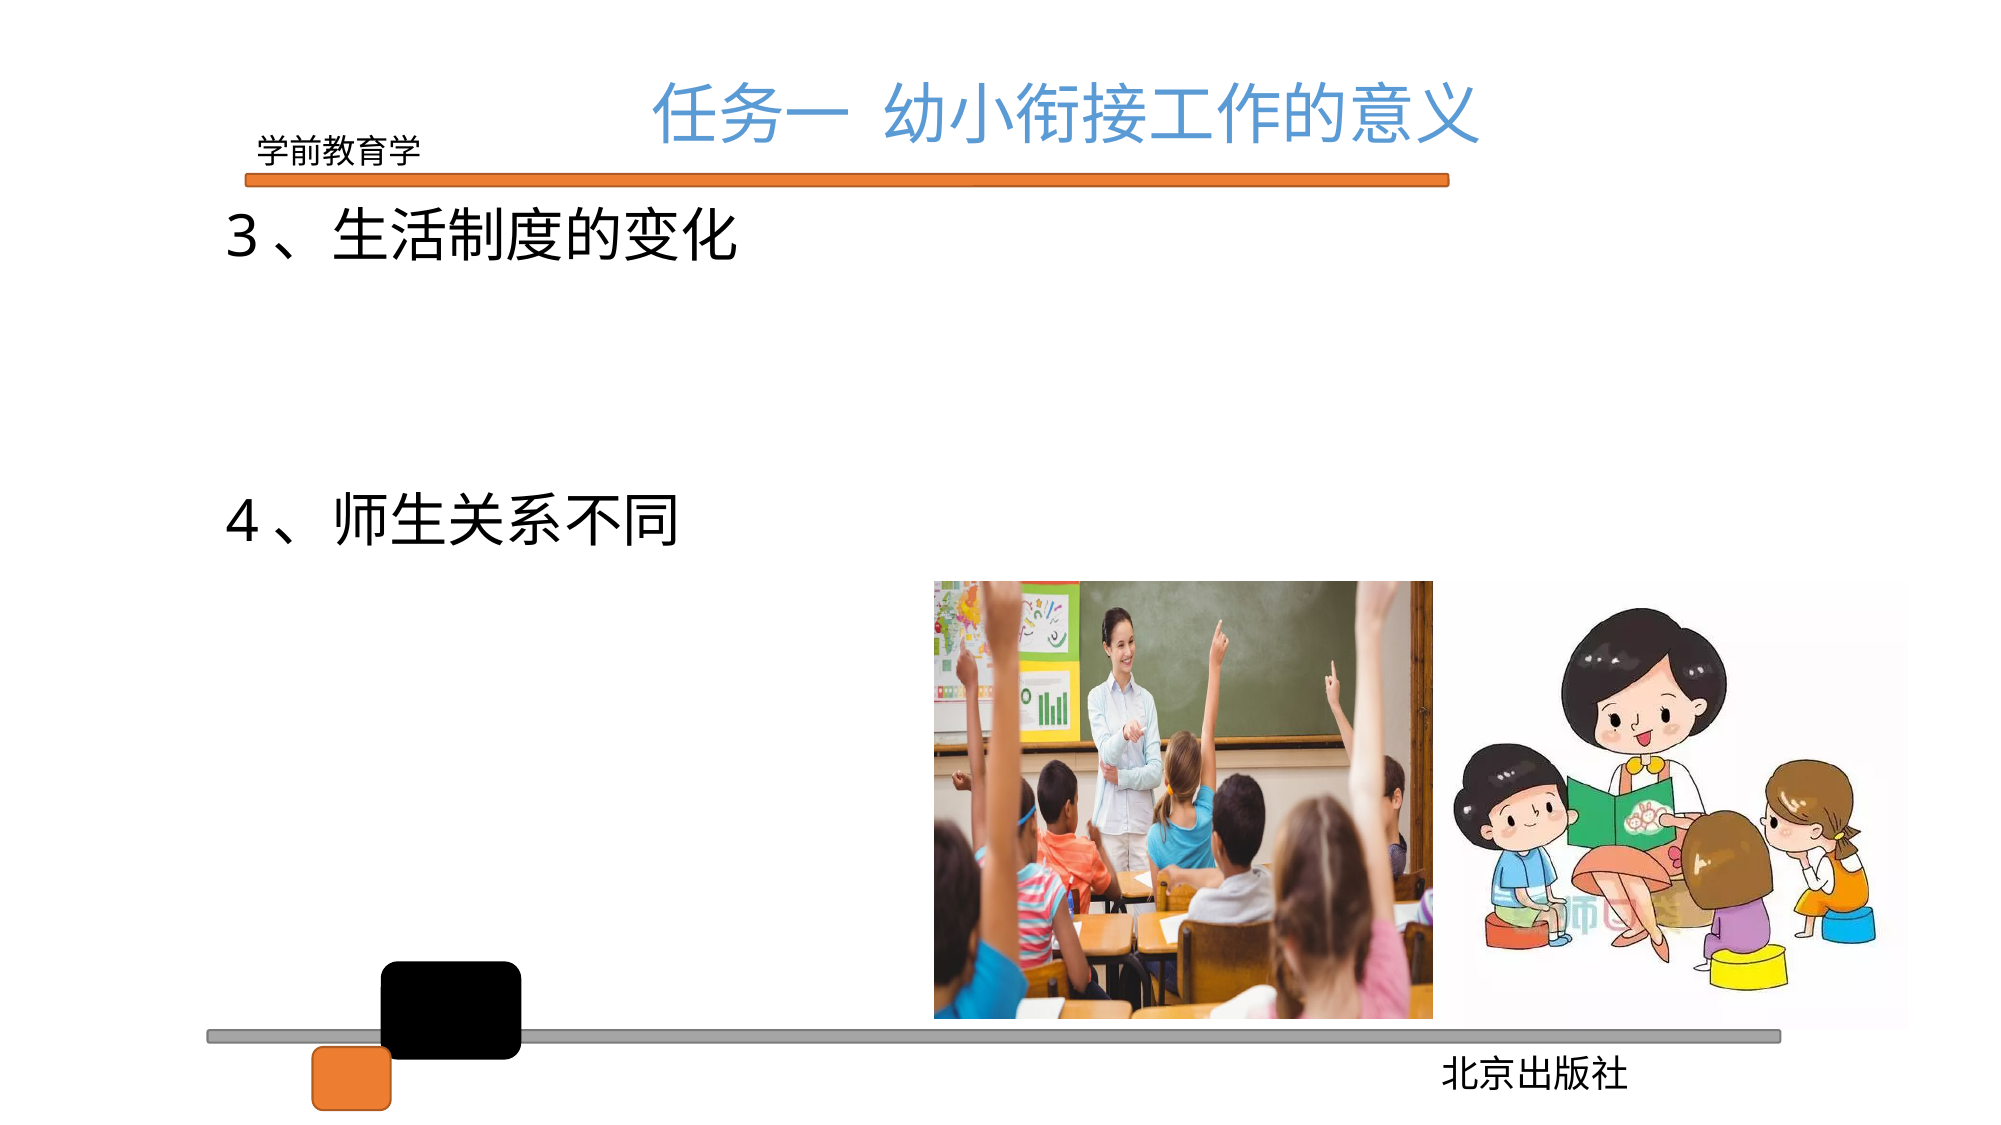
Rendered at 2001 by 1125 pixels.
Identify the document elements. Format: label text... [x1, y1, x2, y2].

text_box 3、生活制度的变化 4、师生关系不同 [210, 190, 1867, 560]
text_box 任务一 幼小衔接工作的意义 [636, 64, 1498, 160]
picture [934, 581, 1908, 1029]
